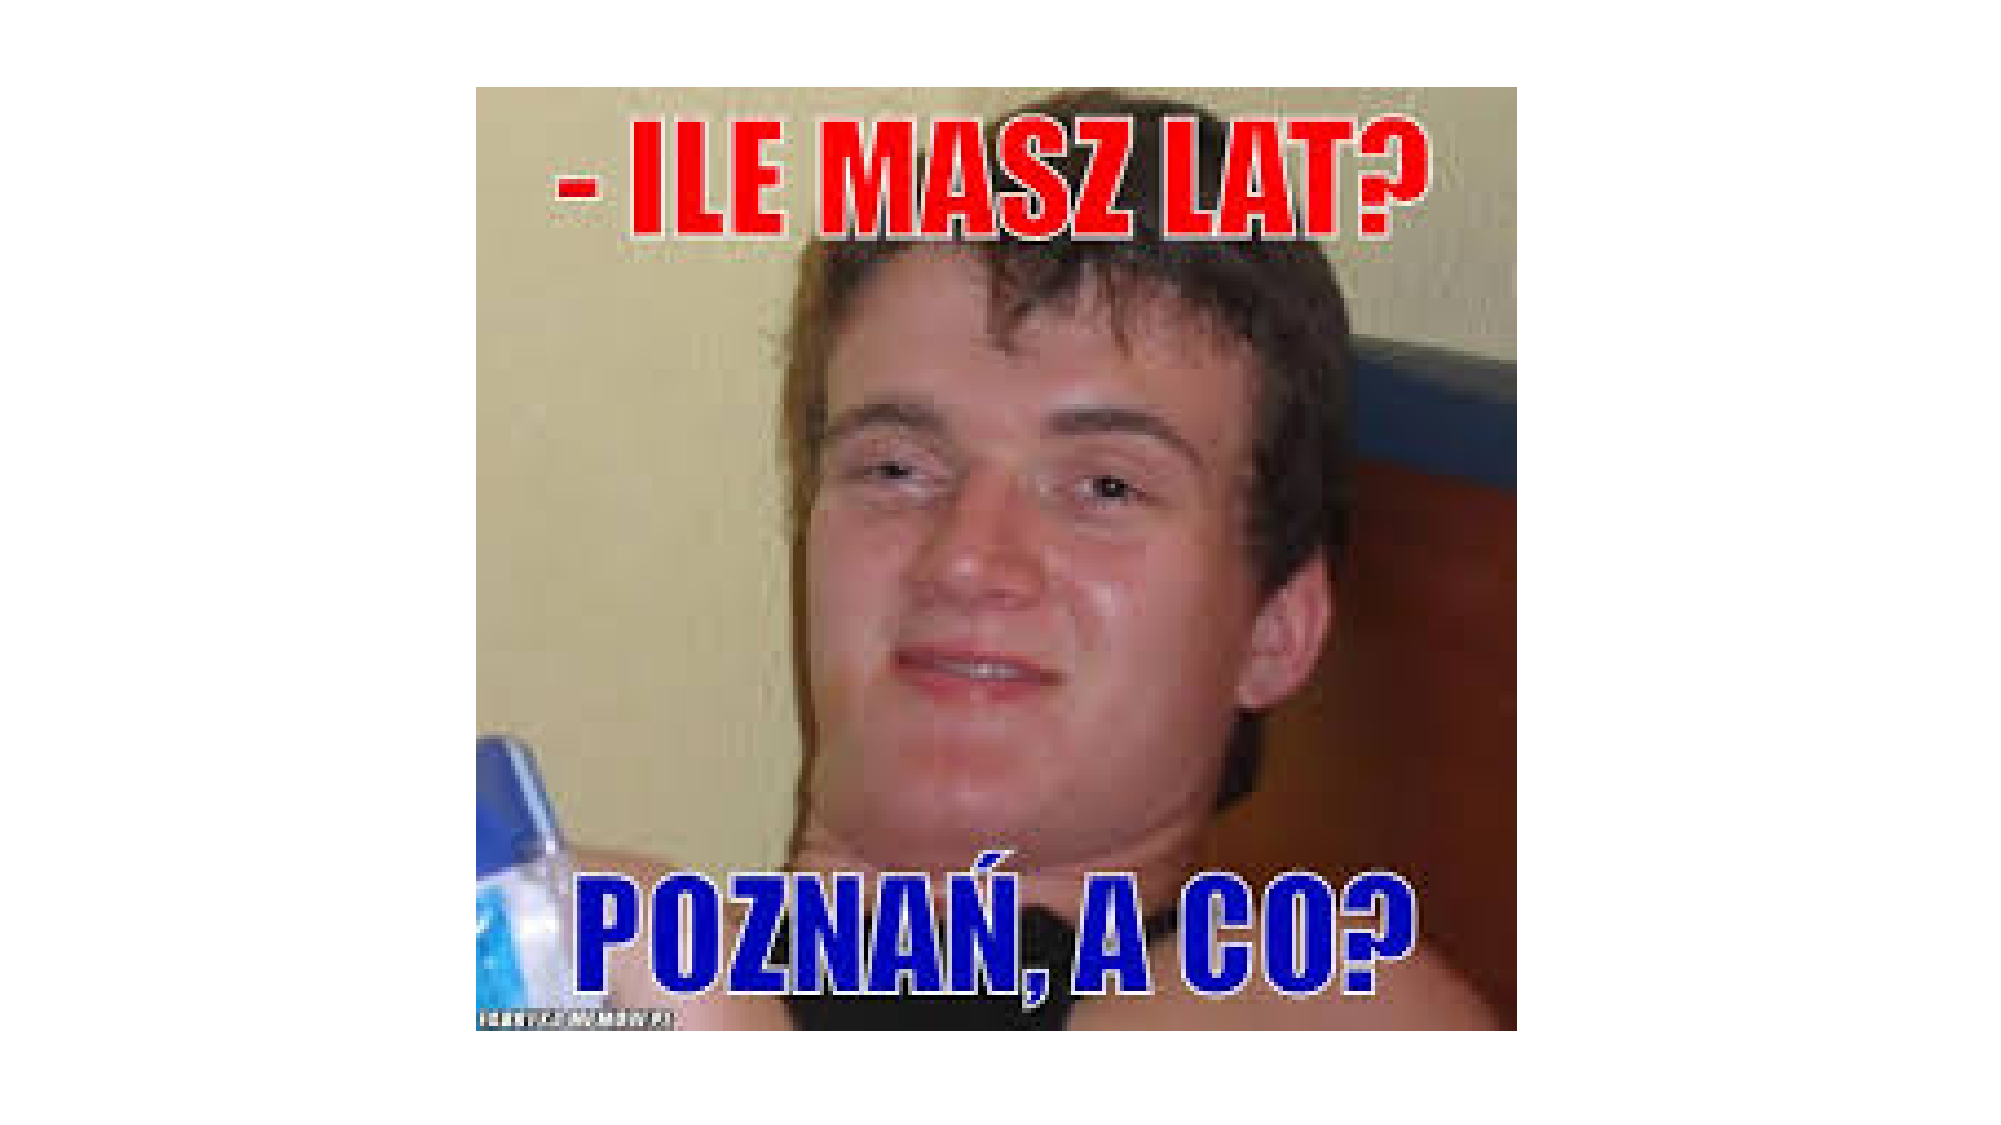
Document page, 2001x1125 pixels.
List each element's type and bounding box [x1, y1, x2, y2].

picture [476, 87, 1517, 1031]
